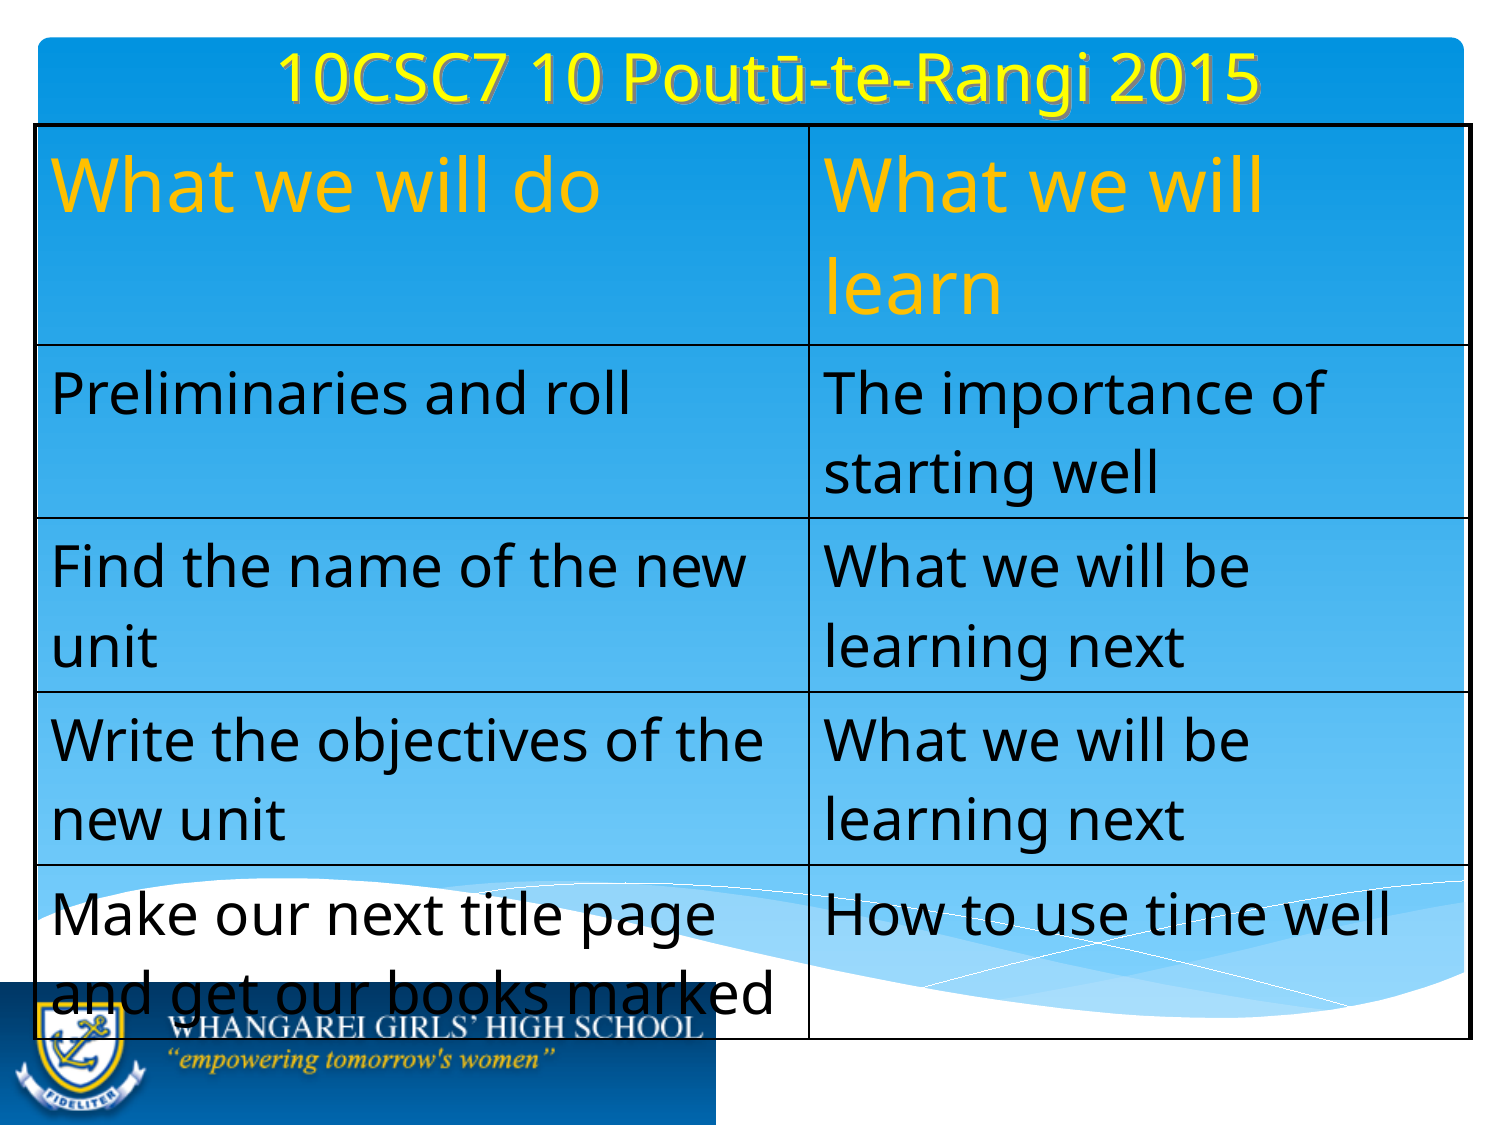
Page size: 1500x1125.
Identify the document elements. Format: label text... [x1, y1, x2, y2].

text_box 10CSC7 10 Poutū-te-Rangi 2015 [162, 24, 1375, 123]
table_cell How to use time well [810, 866, 1468, 1038]
table_cell What we will be learning next [810, 693, 1468, 864]
table_header What we will learn [810, 127, 1468, 344]
table_cell Write the objectives of the new unit [37, 693, 808, 864]
table_cell What we will be learning next [810, 519, 1468, 691]
table_header What we will do [37, 127, 808, 344]
table_cell The importance of starting well [810, 346, 1468, 517]
picture [0, 982, 716, 1125]
table_cell Make our next title page and get our books marked [37, 866, 808, 1038]
table_cell Find the name of the new unit [37, 519, 808, 691]
table_cell Preliminaries and roll [37, 346, 808, 517]
